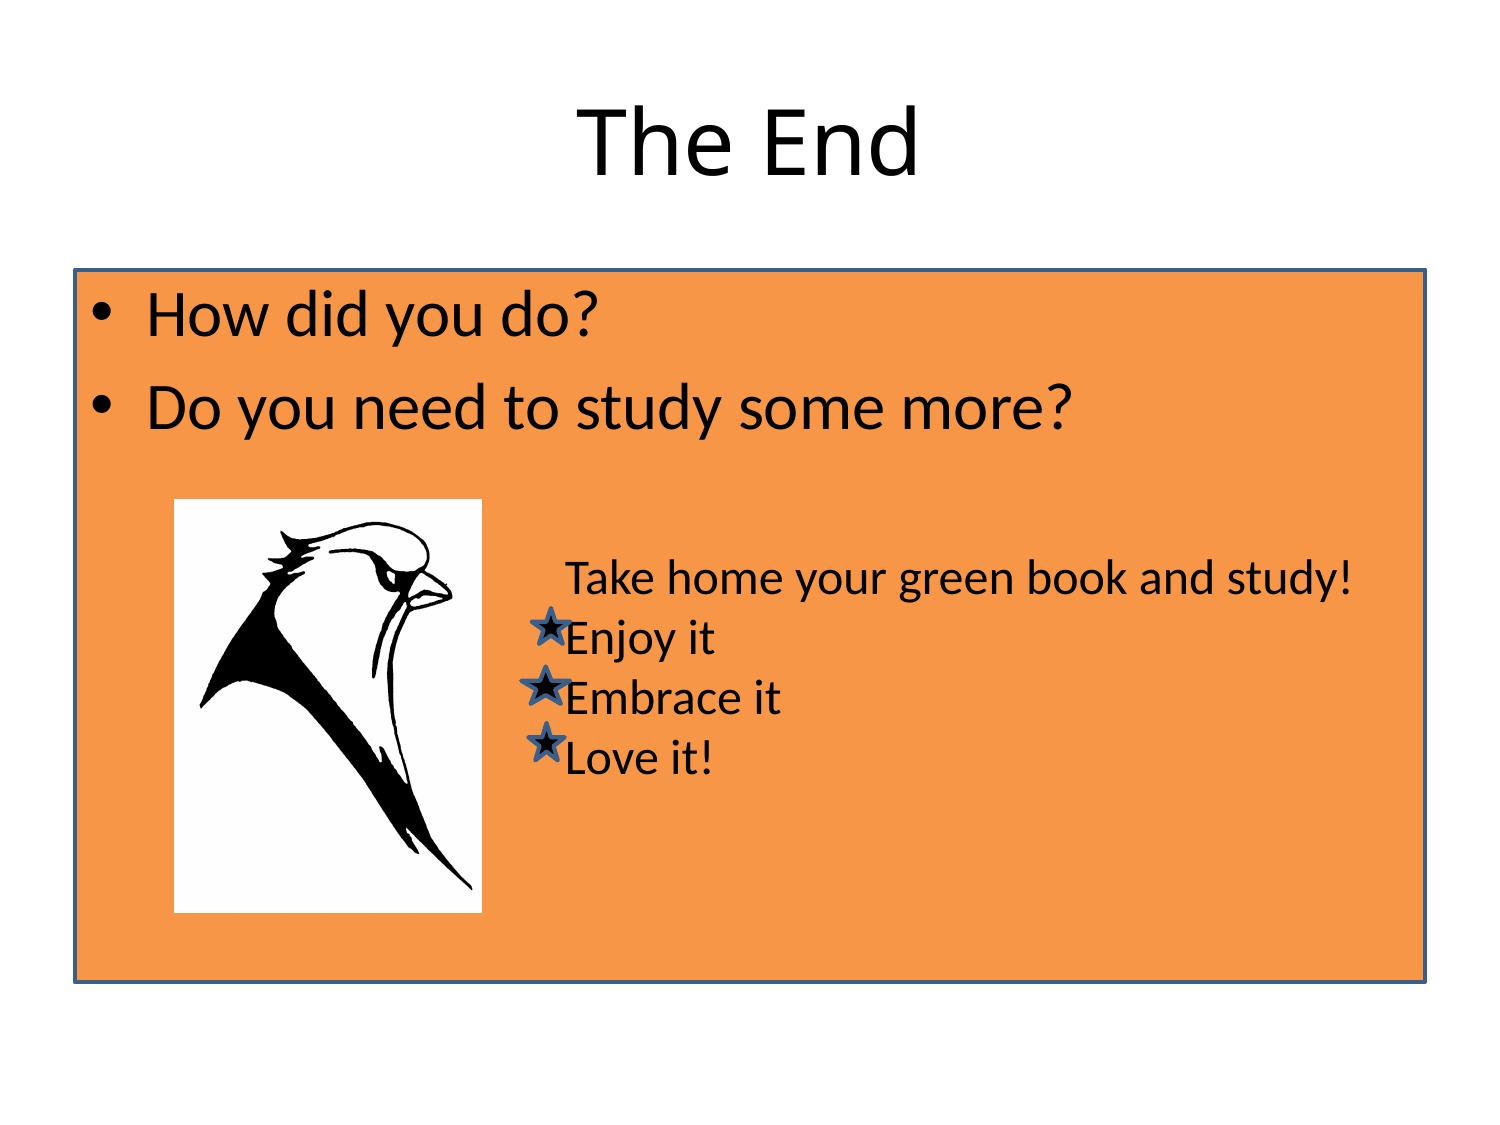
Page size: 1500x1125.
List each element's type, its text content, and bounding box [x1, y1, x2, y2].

text_box [519, 664, 573, 706]
text_box [526, 720, 567, 763]
text_box [529, 605, 573, 646]
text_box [174, 499, 482, 913]
text_box Take home your green book and study! Enjoy it Embrace it Love it! [549, 537, 1400, 793]
title The End [75, 45, 1425, 233]
list How did you do? Do you need to study some more? [75, 262, 1425, 1005]
